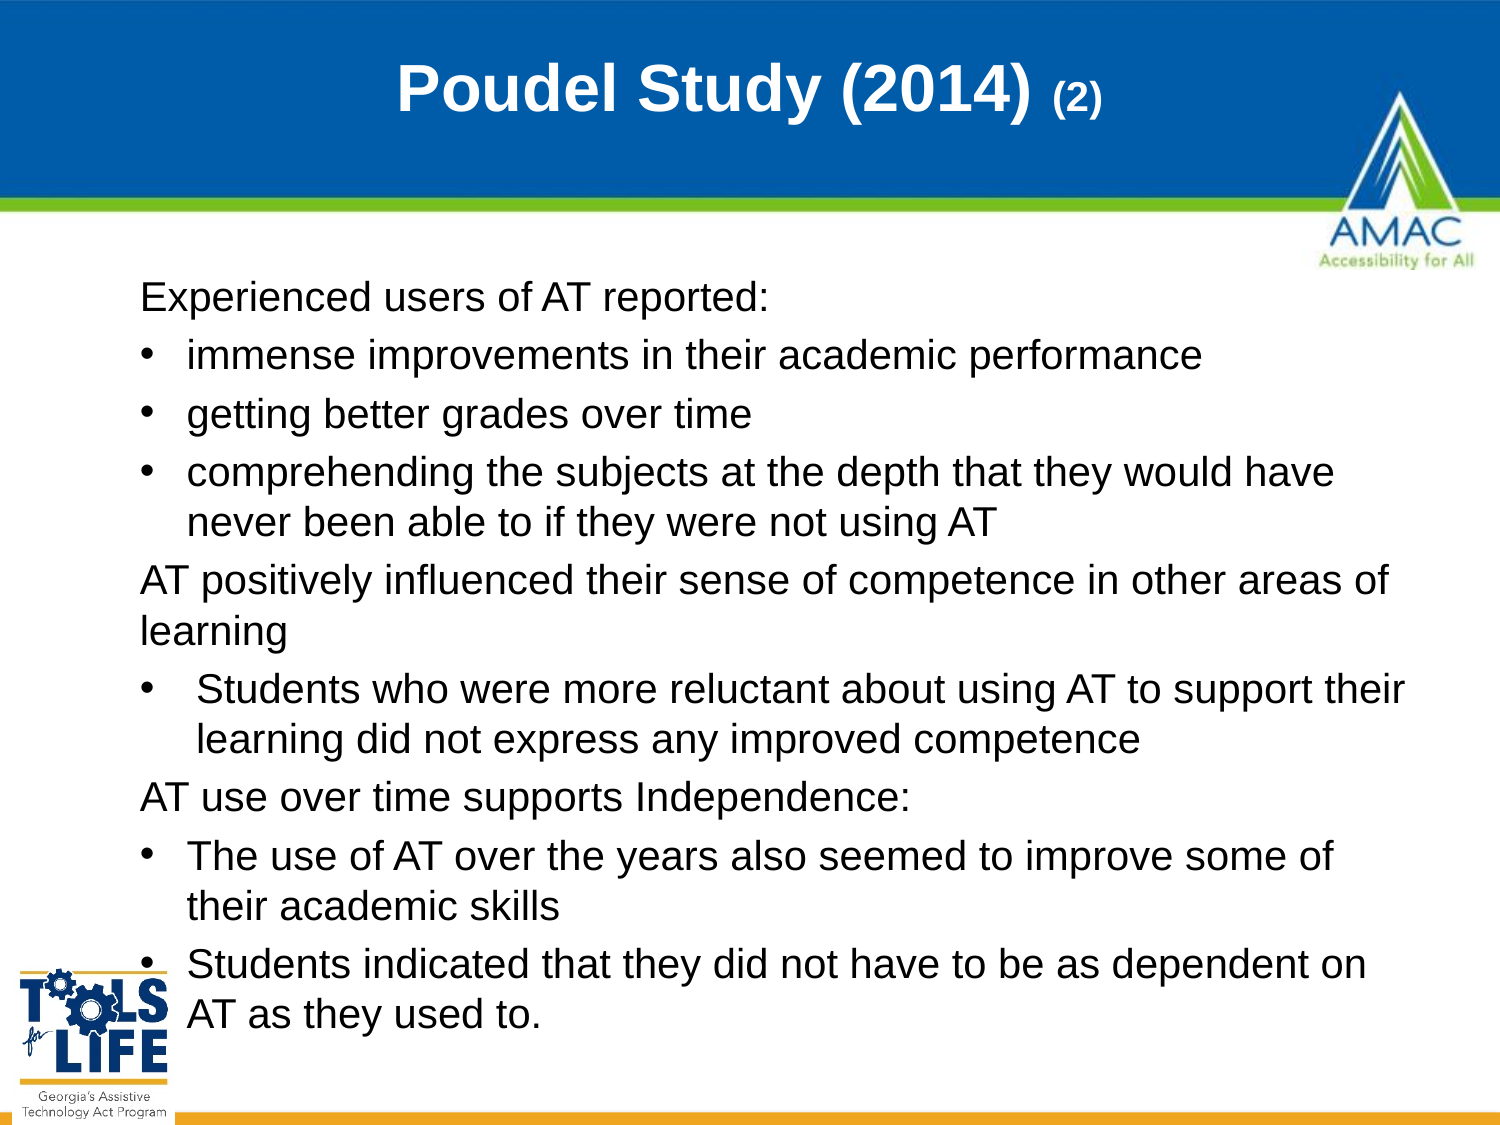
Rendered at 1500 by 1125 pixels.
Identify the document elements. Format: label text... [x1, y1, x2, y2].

list Experienced users of AT reported: immense improvements in their academic performance getting better grades over time comprehending the subjects at the depth that they would have never been able to if they were not using AT AT positively influenced their sense of competence in other areas of learning Students who were more reluctant about using AT to support their learning did not express any improved competence AT use over time supports Independence: The use of AT over the years also seemed to improve some of their academic skills Students indicated that they did not have to be as dependent on AT as they used to. [125, 262, 1425, 1005]
picture [12, 962, 175, 1125]
title Poudel Study (2014) (2) [75, 37, 1425, 175]
picture [0, 0, 1500, 270]
